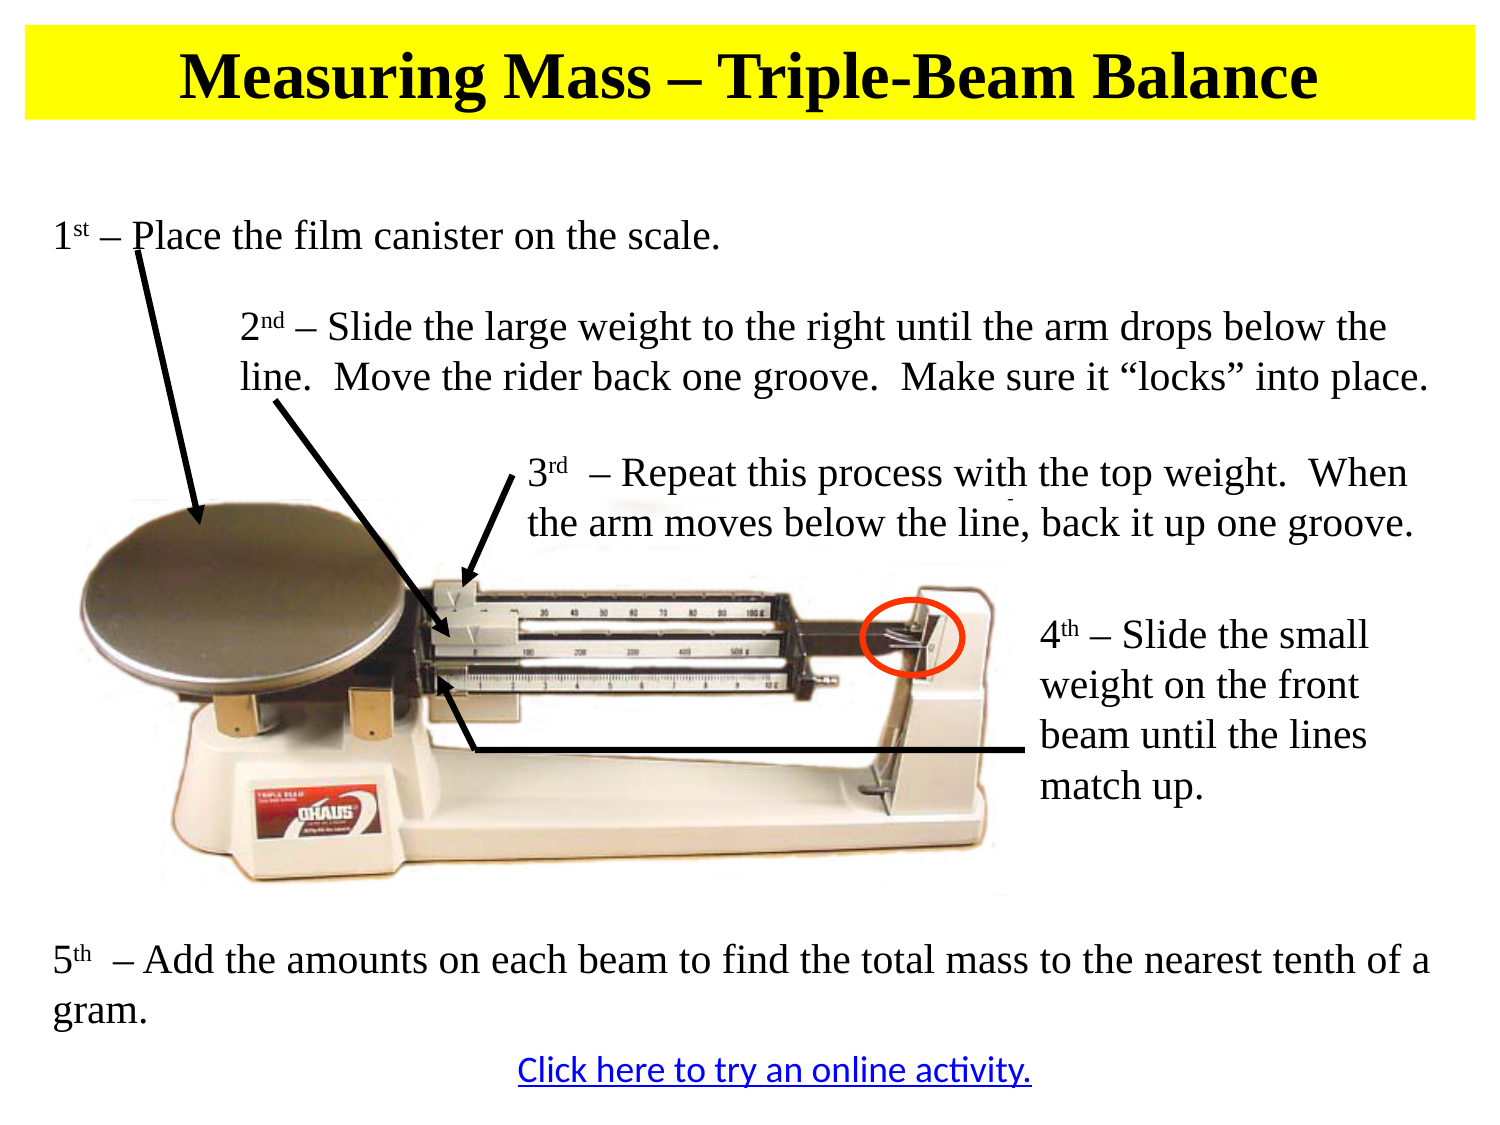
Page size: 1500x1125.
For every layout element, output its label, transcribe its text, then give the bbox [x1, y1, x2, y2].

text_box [224, 291, 1476, 638]
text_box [437, 599, 1463, 816]
text_box Click here to try an online activity. [337, 1040, 1213, 1098]
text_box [37, 199, 826, 526]
text_box Measuring Mass – Triple-Beam Balance [24, 24, 1475, 120]
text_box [462, 437, 1451, 588]
picture [74, 526, 1013, 896]
text_box 5th – Add the amounts on each beam to find the total mass to the nearest tenth of a gram. [37, 924, 1475, 1040]
